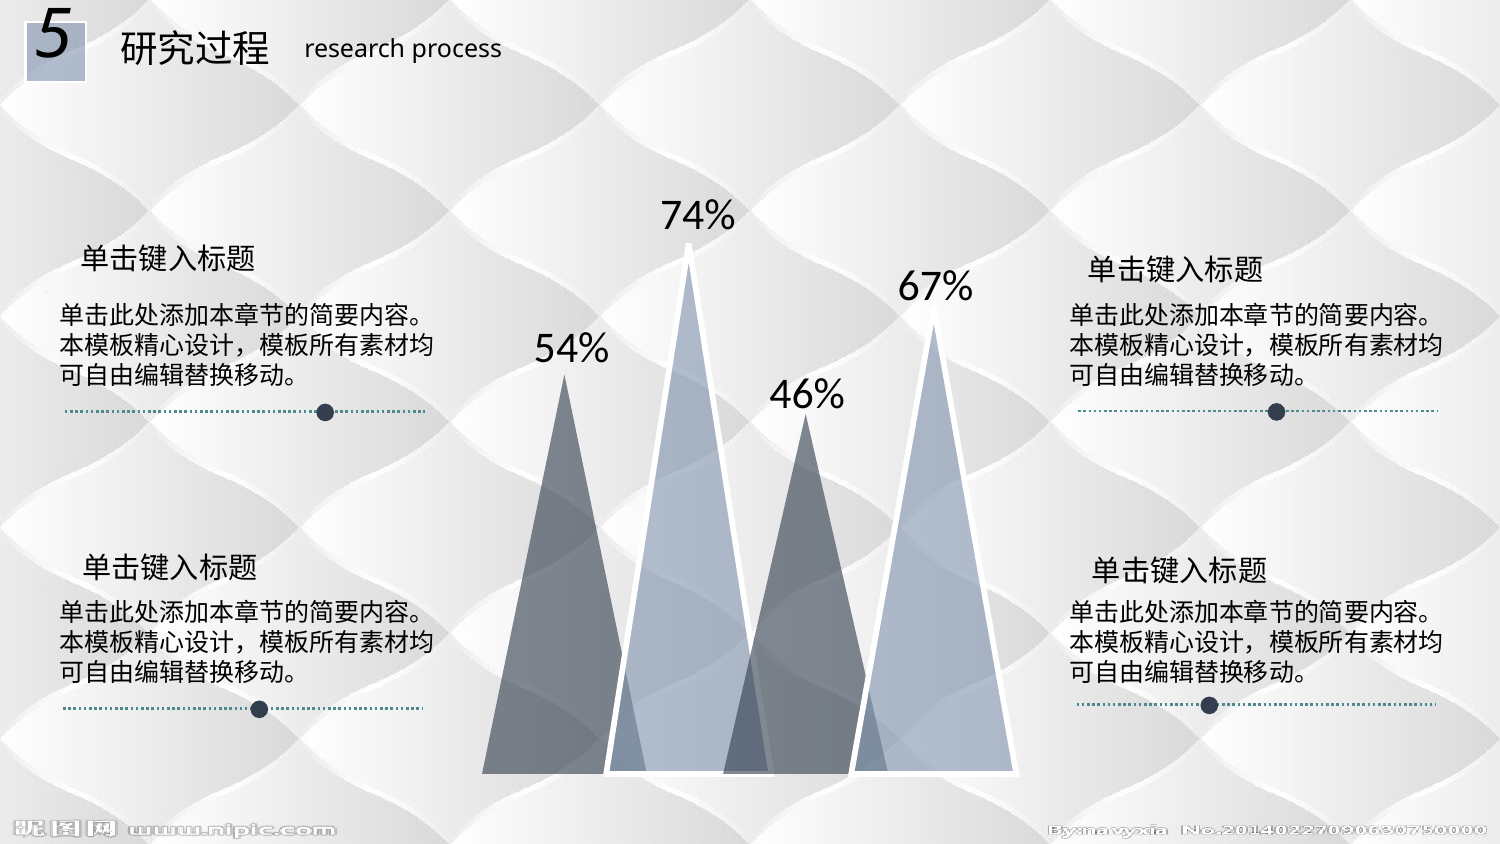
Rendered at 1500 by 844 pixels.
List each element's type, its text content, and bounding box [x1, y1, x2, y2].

text_box 单击键入标题 [1069, 545, 1297, 595]
text_box [480, 387, 623, 776]
text_box 单击键入标题 [1065, 243, 1293, 294]
text_box 单击此处添加本章节的简要内容。本模板精心设计，模板所有素材均可自由编辑替换移动。 [45, 589, 466, 694]
text_box 单击此处添加本章节的简要内容。本模板精心设计，模板所有素材均可自由编辑替换移动。 [1054, 589, 1475, 694]
text_box 单击此处添加本章节的简要内容。本模板精心设计，模板所有素材均可自由编辑替换移动。 [1054, 291, 1475, 397]
picture [0, 0, 1500, 844]
text_box research process [289, 24, 645, 70]
text_box [1267, 401, 1286, 410]
text_box [249, 709, 270, 720]
text_box [604, 254, 773, 776]
text_box [249, 699, 269, 708]
text_box 单击此处添加本章节的简要内容。本模板精心设计，模板所有素材均可自由编辑替换移动。 [45, 291, 466, 397]
text_box [24, 79, 87, 83]
text_box 单击键入标题 [57, 233, 286, 283]
text_box 74% [645, 137, 768, 254]
text_box [1199, 705, 1220, 716]
text_box [315, 402, 335, 411]
text_box [849, 325, 1018, 776]
text_box 67% [882, 208, 996, 325]
text_box [1266, 411, 1287, 422]
text_box 研究过程 [126, 17, 354, 77]
text_box 5 [19, 0, 126, 79]
text_box 46% [754, 316, 868, 433]
text_box [1199, 695, 1219, 704]
text_box 54% [518, 270, 633, 387]
text_box [315, 412, 336, 423]
text_box 单击键入标题 [59, 541, 287, 592]
text_box [721, 433, 867, 775]
